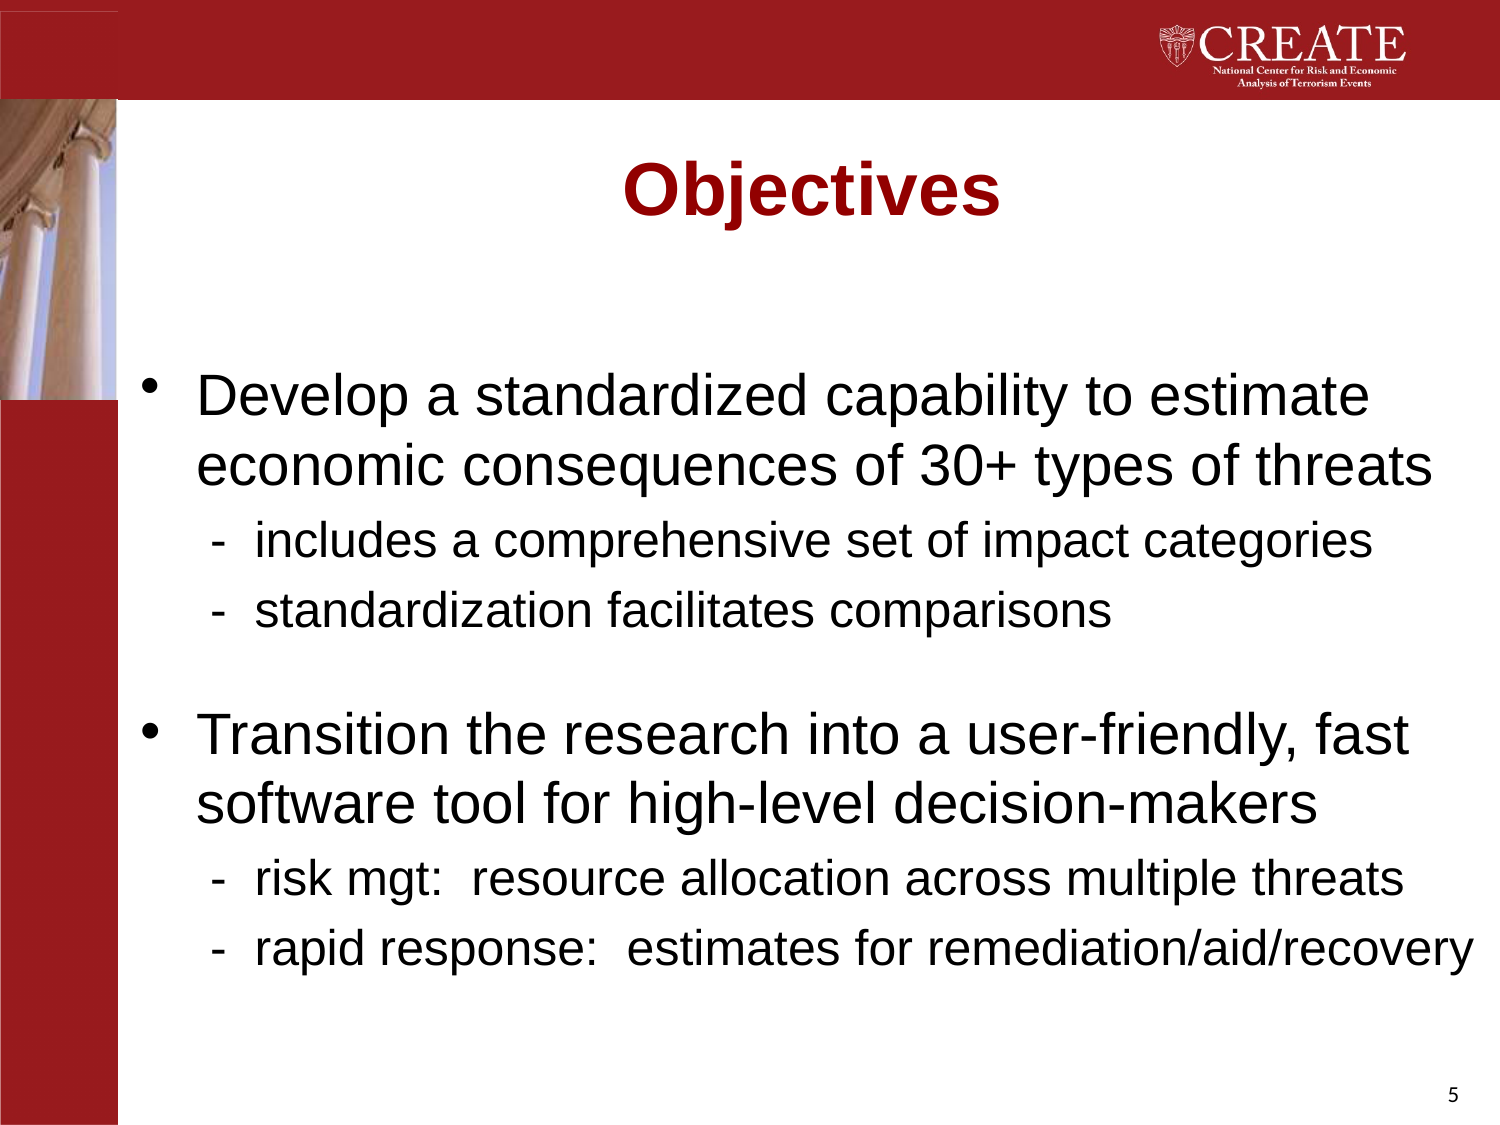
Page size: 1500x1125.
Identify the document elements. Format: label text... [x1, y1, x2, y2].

title Objectives [150, 108, 1475, 263]
list Develop a standardized capability to estimate economic consequences of 30+ types of threats - includes a comprehensive set of impact categories - standardization facilitates comparisons Transition the research into a user-friendly, fast software tool for high-level decision-makers - risk mgt: resource allocation across multiple threats - rapid response: estimates for remediation/aid/recovery [125, 350, 1500, 1113]
picture [0, 0, 1500, 1124]
